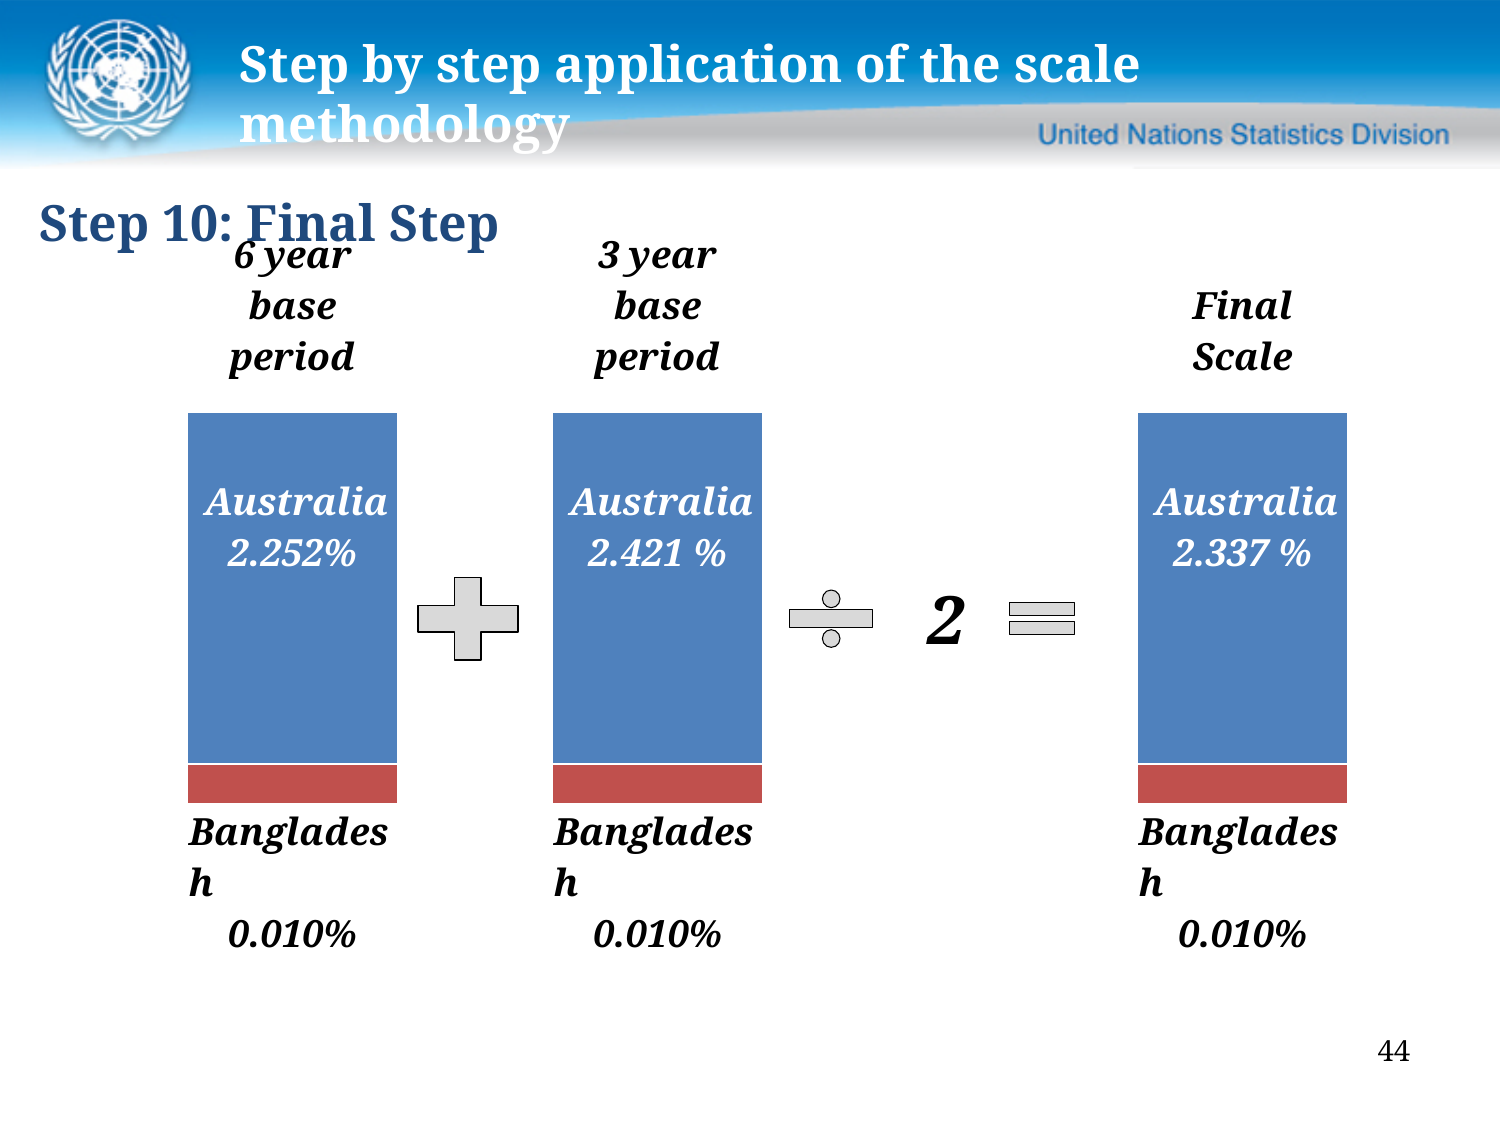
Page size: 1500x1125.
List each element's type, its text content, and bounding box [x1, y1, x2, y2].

text_box [1008, 620, 1076, 637]
slide_number 44 [1074, 1024, 1425, 1103]
table_cell [553, 765, 762, 803]
table_cell Bangladesh 0.010% [553, 805, 762, 989]
table_cell Australia 2.421 % [553, 413, 762, 763]
text_box Step 10: Final Step [24, 184, 1225, 259]
table_cell Australia 2.252% [188, 413, 397, 763]
table_header 6 year base period [188, 259, 397, 412]
picture [0, 0, 1500, 169]
table_header 3 year base period [553, 259, 762, 412]
text_box Step by step application of the scale methodology [224, 24, 1425, 160]
text_box [416, 575, 520, 662]
table_cell Bangladesh 0.010% [188, 805, 397, 989]
text_box 2 [912, 570, 1025, 666]
table_cell [188, 765, 397, 803]
table_cell Australia 2.337 % [1138, 413, 1347, 763]
table_header Final Scale [1138, 201, 1347, 412]
table_cell [1138, 765, 1347, 803]
text_box [1008, 601, 1076, 618]
table_cell Bangladesh 0.010% [1138, 805, 1347, 989]
text_box [788, 587, 875, 650]
